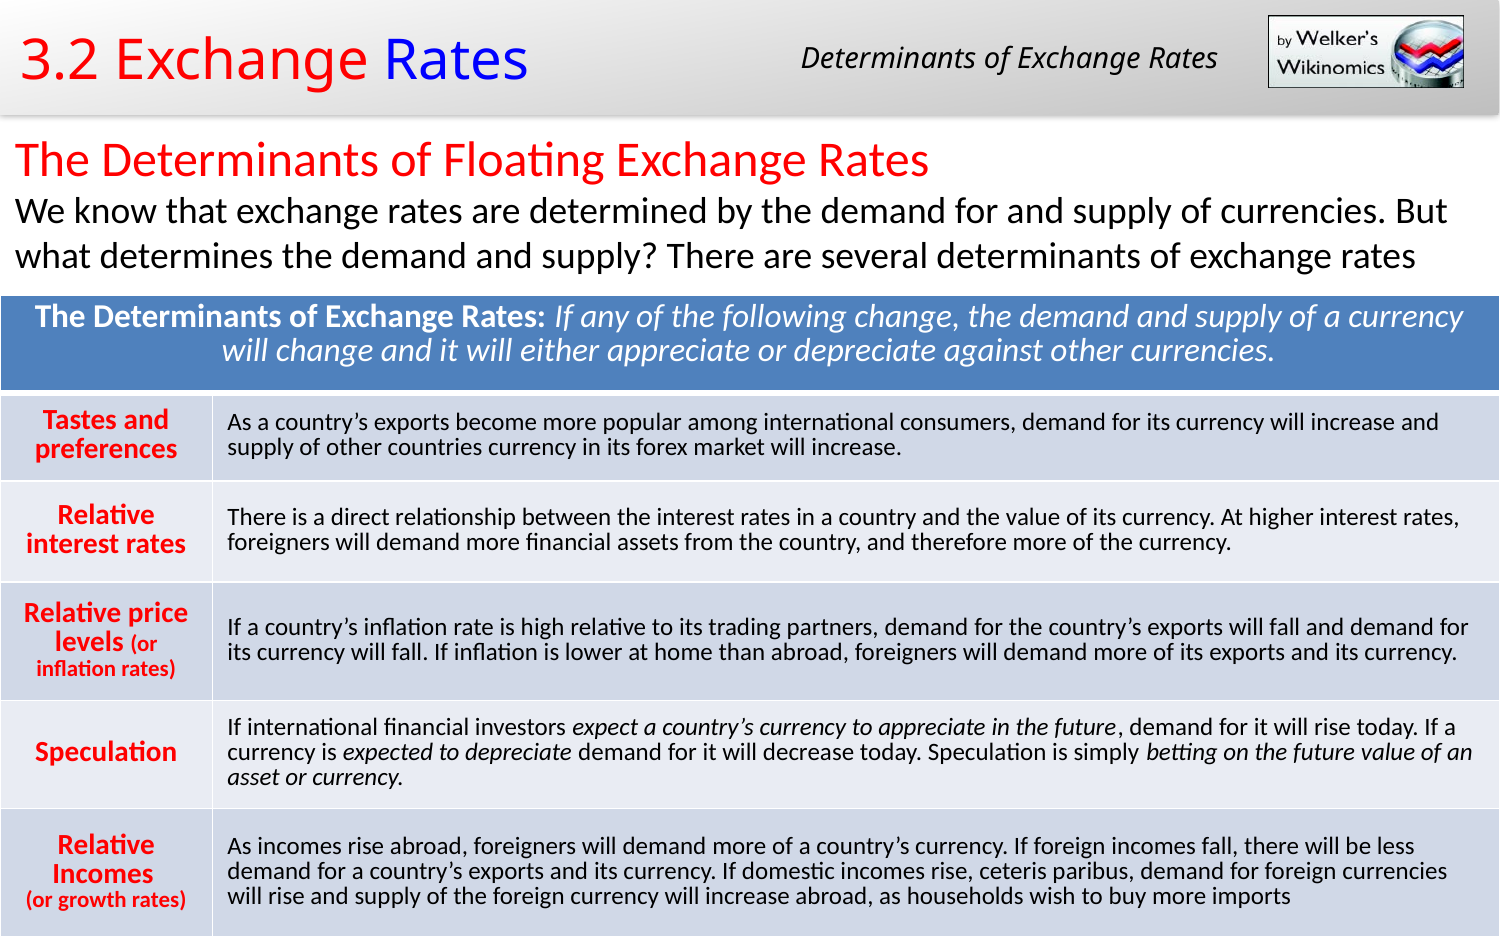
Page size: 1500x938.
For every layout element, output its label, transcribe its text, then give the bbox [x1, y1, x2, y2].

table_cell Relative interest rates [1, 482, 212, 581]
table_cell Relative price levels (or inflation rates) [1, 583, 212, 700]
table_cell Speculation [1, 701, 212, 808]
table_header The Determinants of Exchange Rates: If any of the following change, the demand and supply of a currency will change and it will either appreciate or depreciate against other currencies. [1, 296, 1499, 390]
text_box The Determinants of Floating Exchange Rates We know that exchange rates are determined by the demand for and supply of currencies. But what determines the demand and supply? There are several determinants of exchange rates [0, 118, 1500, 284]
table_cell As a country’s exports become more popular among international consumers, demand for its currency will increase and supply of other countries currency in its forex market will increase. [213, 396, 1499, 480]
table_cell There is a direct relationship between the interest rates in a country and the value of its currency. At higher interest rates, foreigners will demand more financial assets from the country, and therefore more of the currency. [213, 482, 1499, 581]
table_cell Tastes and preferences [1, 396, 212, 480]
picture [1268, 15, 1464, 88]
table_cell Relative Incomes (or growth rates) [1, 809, 212, 936]
table_cell If international financial investors expect a country’s currency to appreciate in the future, demand for it will rise today. If a currency is expected to depreciate demand for it will decrease today. Speculation is simply betting on the future value of an asset or currency. [213, 701, 1499, 808]
text_box Determinants of Exchange Rates [750, 32, 1270, 81]
table_cell As incomes rise abroad, foreigners will demand more of a country’s currency. If foreign incomes fall, there will be less demand for a country’s exports and its currency. If domestic incomes rise, ceteris paribus, demand for foreign currencies will rise and supply of the foreign currency will increase abroad, as households wish to buy more imports [213, 809, 1499, 936]
table_cell If a country’s inflation rate is high relative to its trading partners, demand for the country’s exports will fall and demand for its currency will fall. If inflation is lower at home than abroad, foreigners will demand more of its exports and its currency. [213, 583, 1499, 700]
